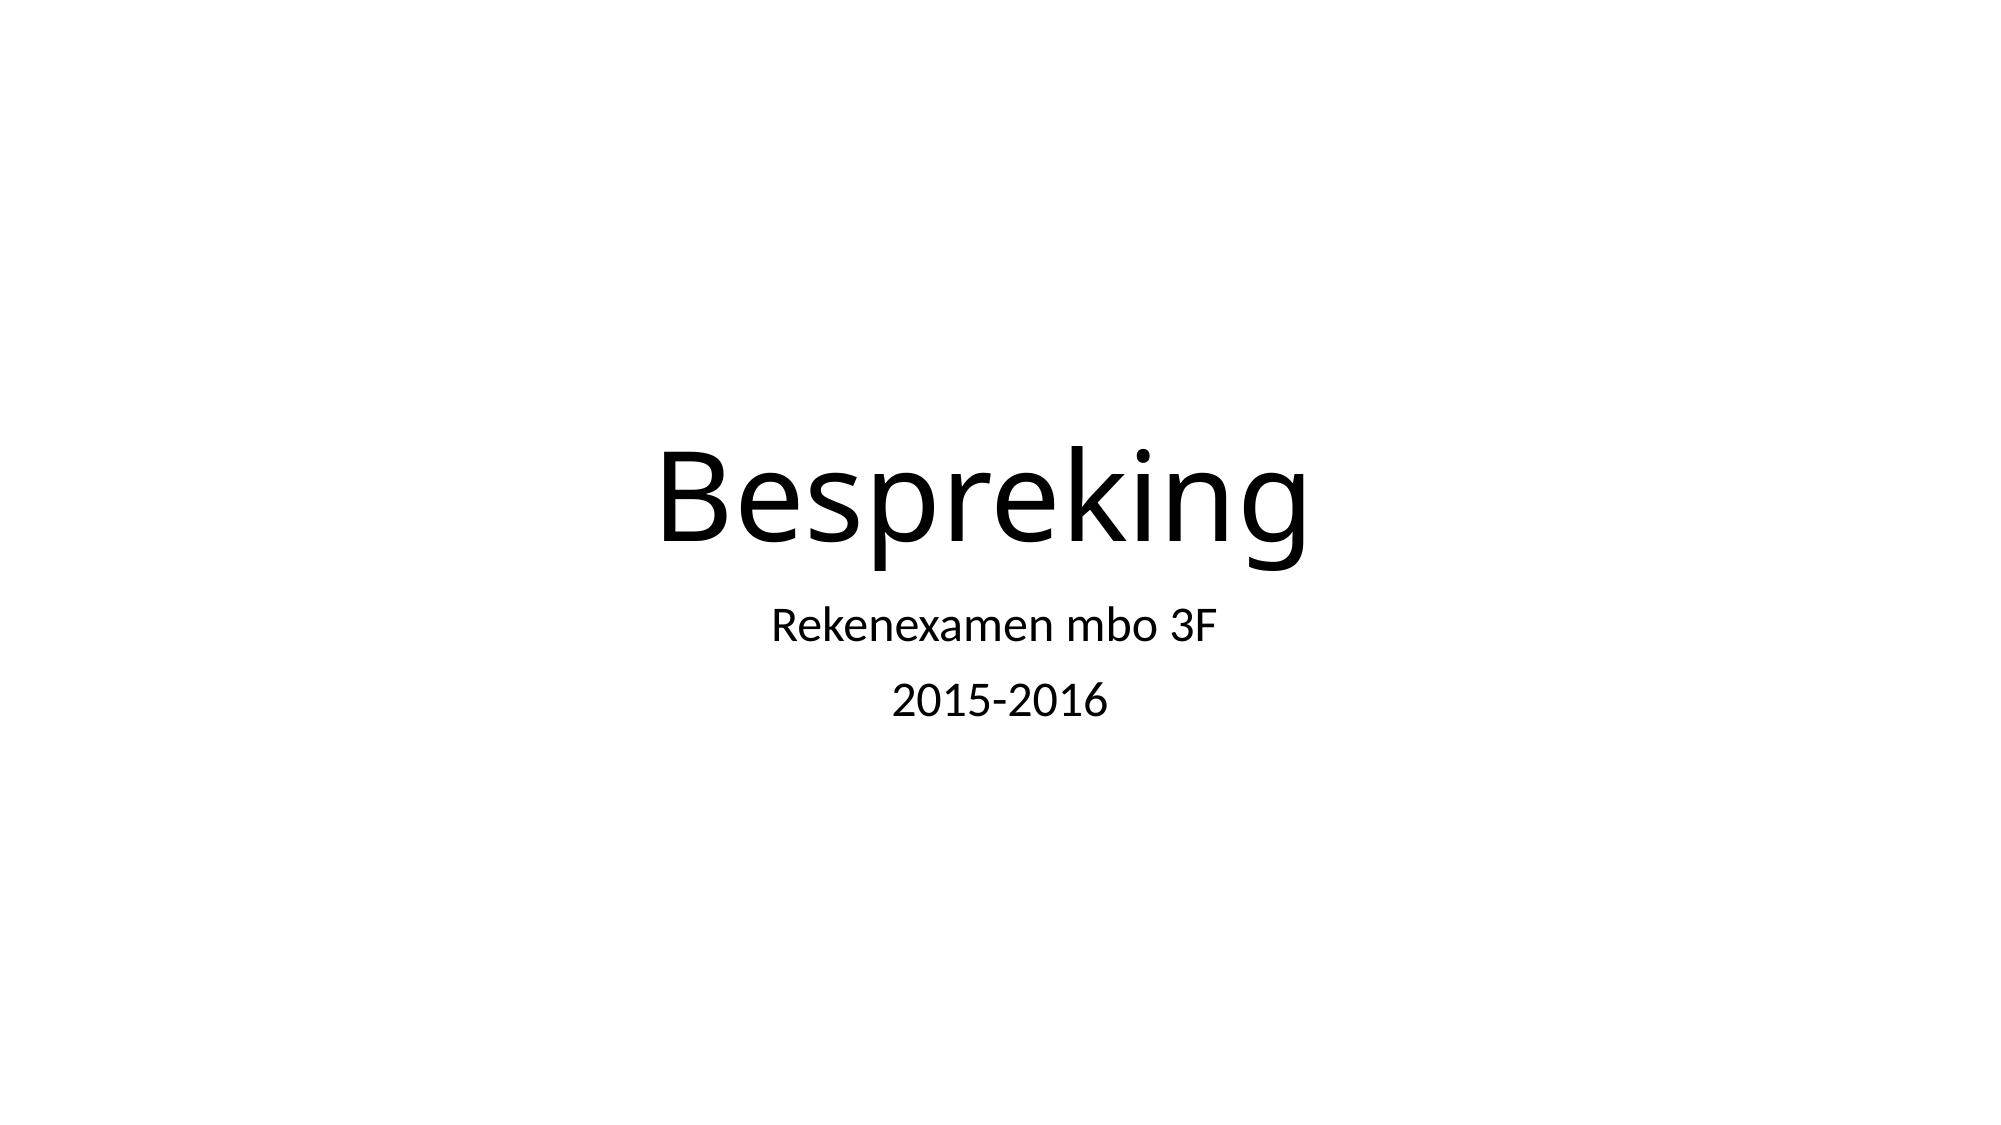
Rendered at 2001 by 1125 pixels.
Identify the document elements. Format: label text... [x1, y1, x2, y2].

subtitle Rekenexamen mbo 3F 2015-2016 [249, 590, 1750, 863]
title Bespreking [249, 184, 1750, 576]
